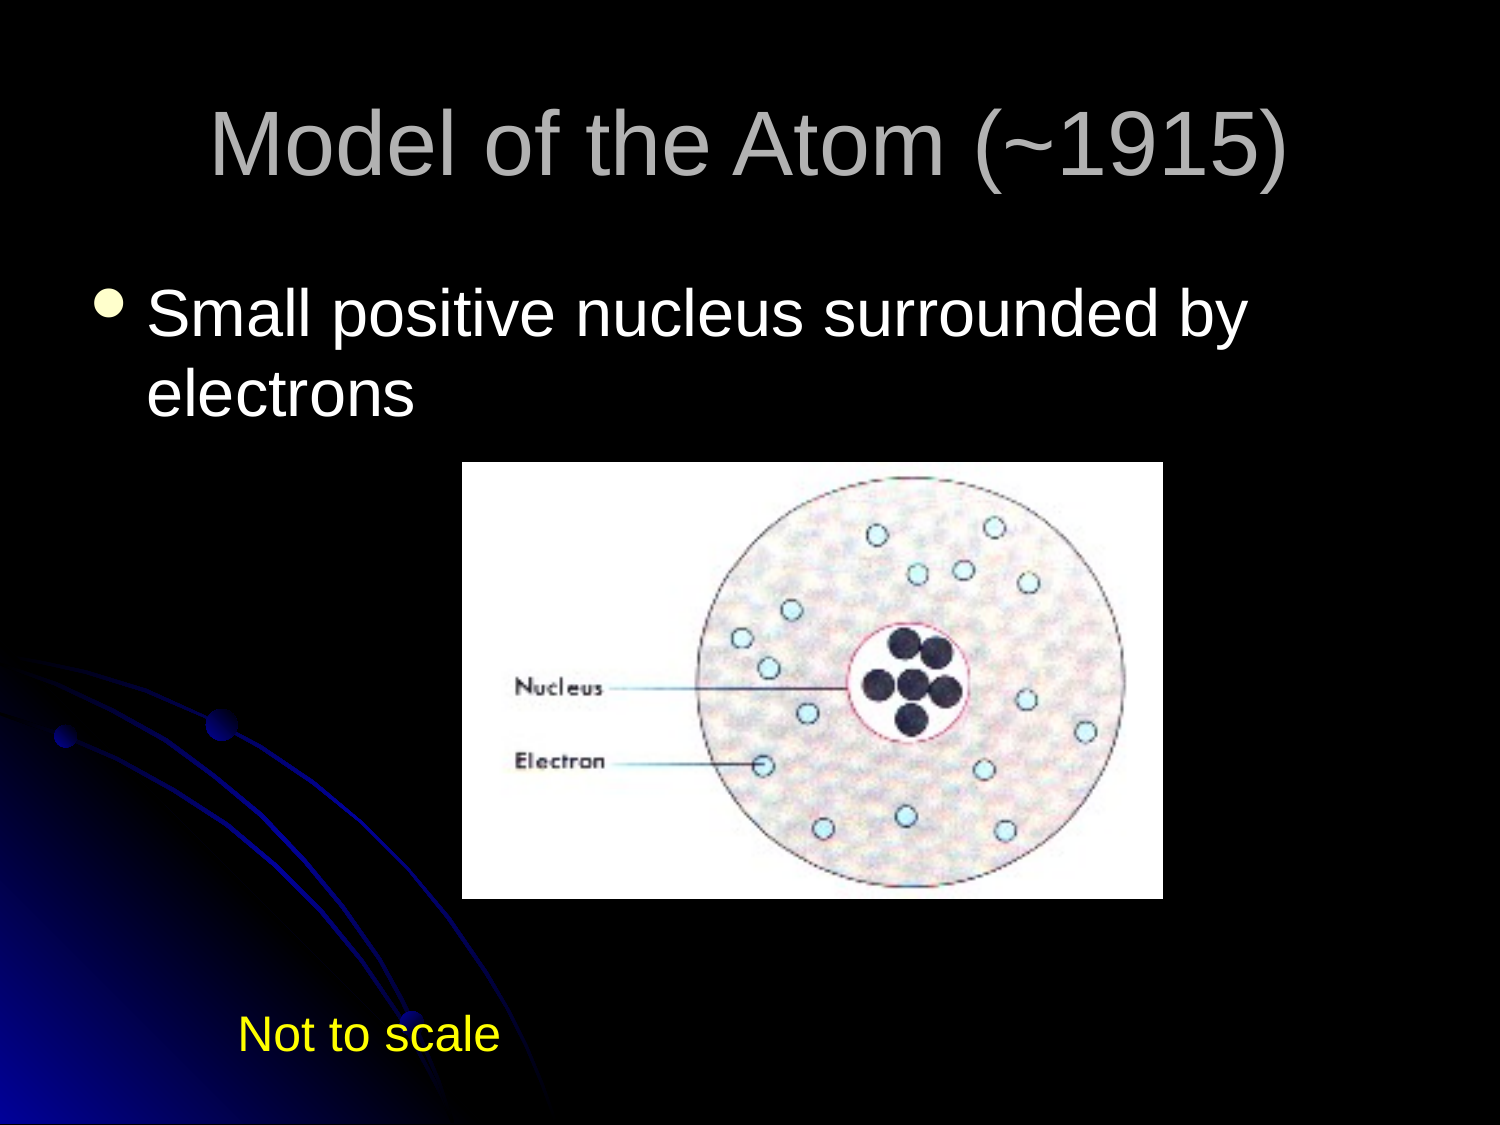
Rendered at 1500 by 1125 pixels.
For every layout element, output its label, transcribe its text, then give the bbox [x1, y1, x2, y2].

picture [462, 462, 1163, 899]
list Small positive nucleus surrounded by electrons [74, 262, 1426, 1006]
title Model of the Atom (~1915) [74, 45, 1426, 233]
text_box Not to scale [222, 993, 517, 1069]
